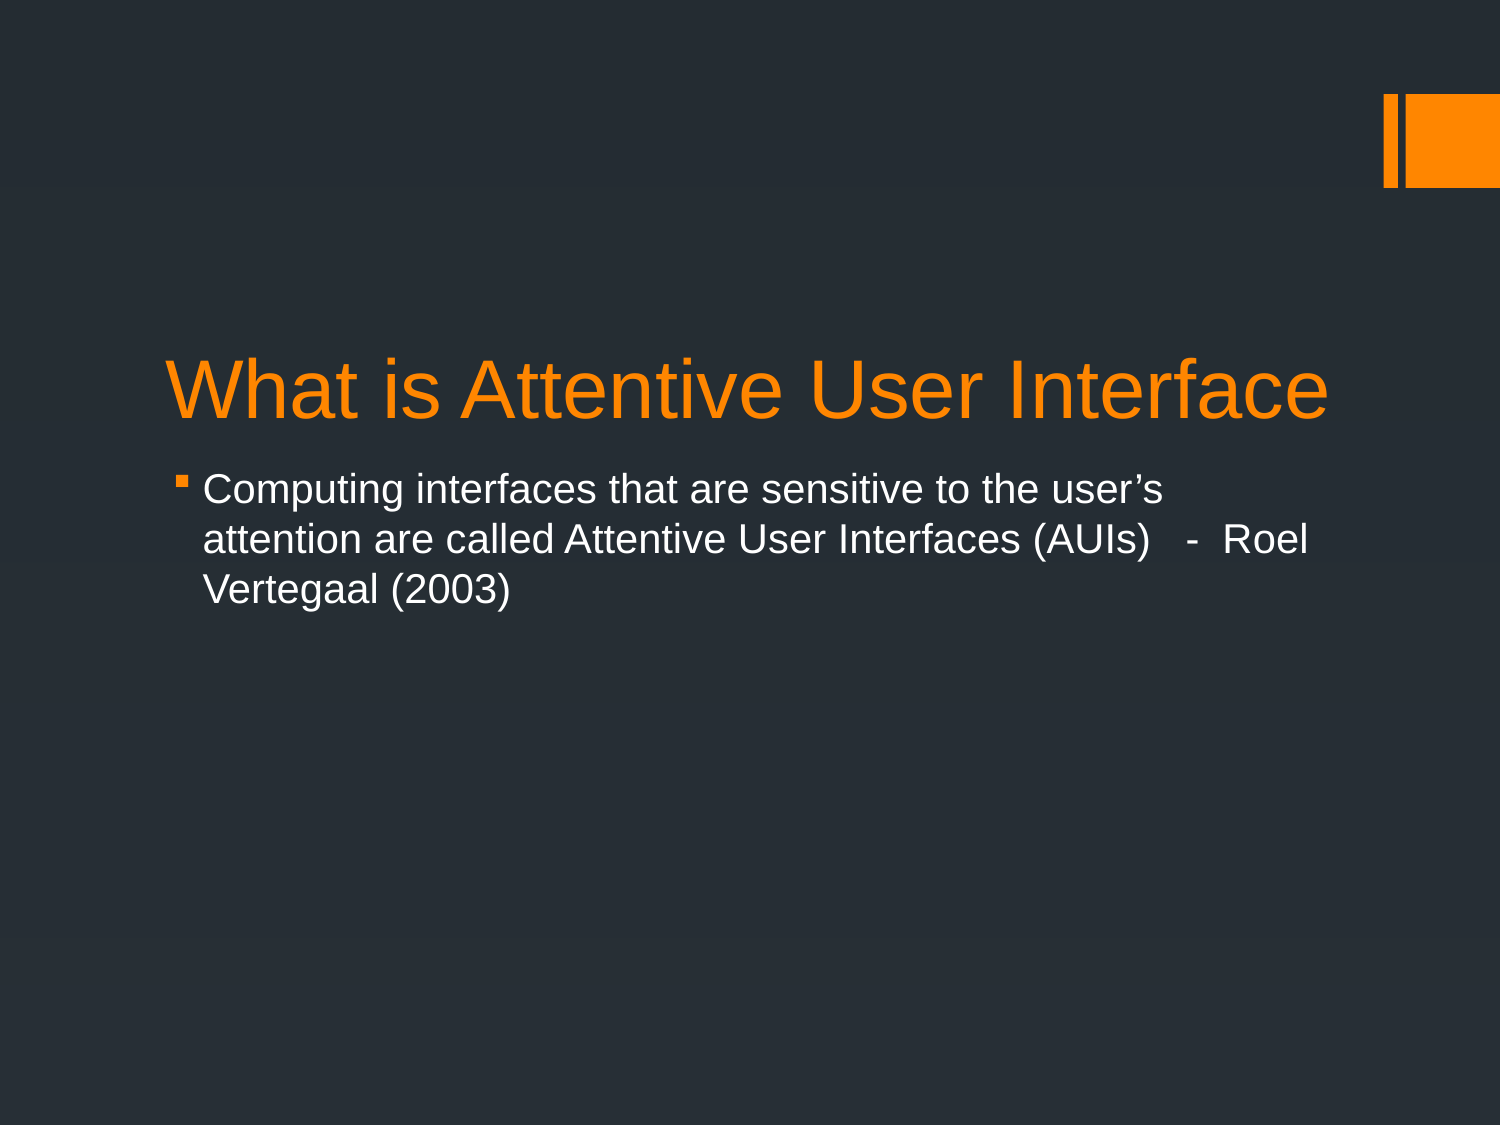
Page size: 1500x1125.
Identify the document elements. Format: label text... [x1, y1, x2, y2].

title What is Attentive User Interface [150, 253, 1350, 443]
list Computing interfaces that are sensitive to the user’s attention are called Attentive User Interfaces (AUIs) - Roel Vertegaal (2003) [150, 454, 1350, 1035]
